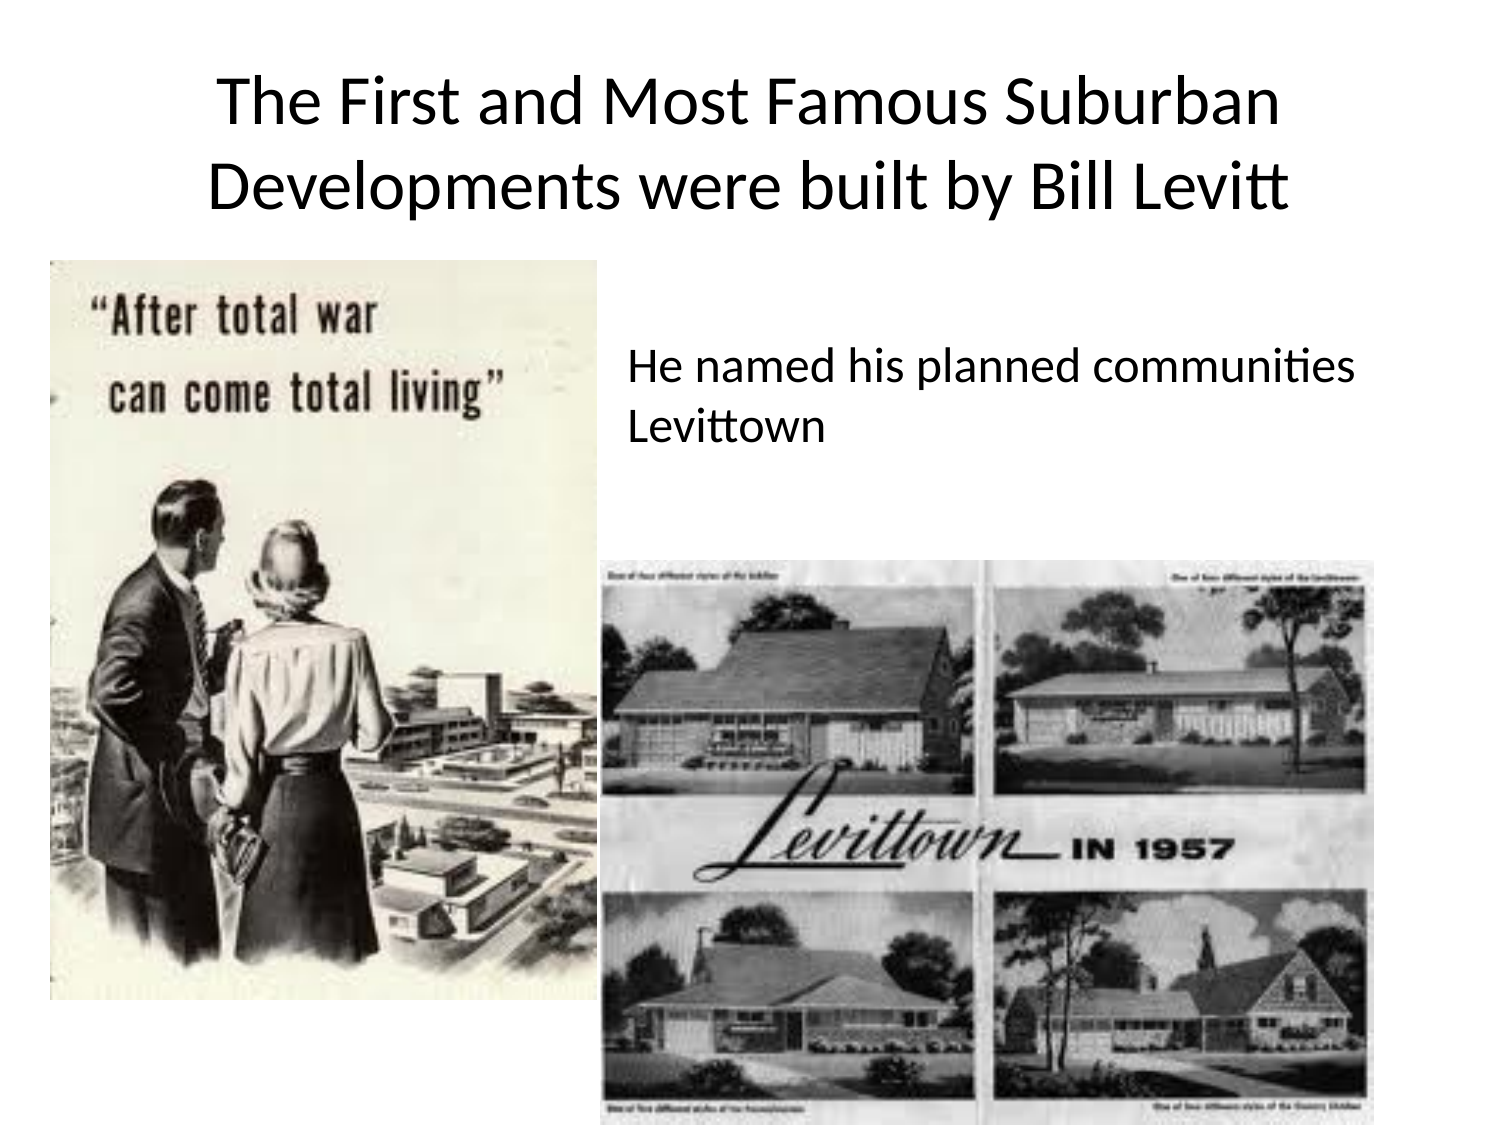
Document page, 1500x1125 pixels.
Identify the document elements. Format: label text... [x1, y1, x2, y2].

picture [49, 260, 598, 1001]
title The First and Most Famous Suburban Developments were built by Bill Levitt [75, 45, 1425, 233]
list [599, 560, 1374, 1125]
text_box He named his planned communities Levittown [612, 324, 1475, 460]
